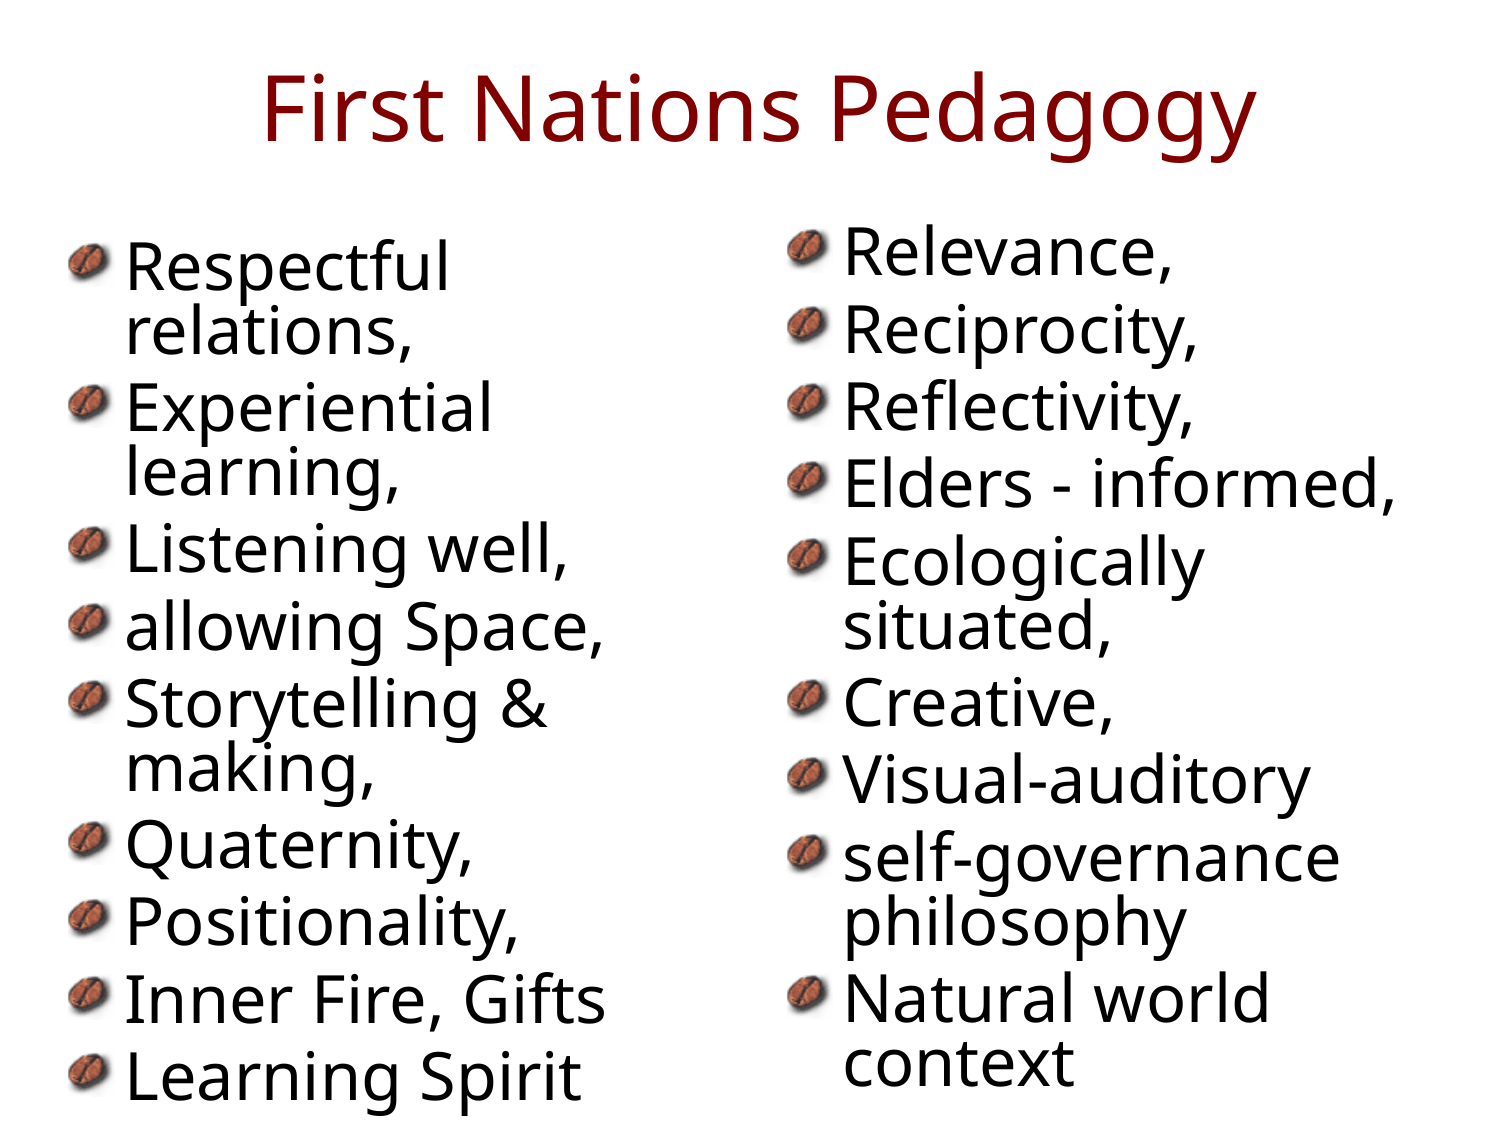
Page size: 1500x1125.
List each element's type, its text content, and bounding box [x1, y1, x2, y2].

picture [67, 522, 115, 569]
picture [67, 676, 115, 724]
picture [786, 457, 833, 504]
picture [67, 895, 115, 942]
picture [67, 1049, 115, 1097]
picture [67, 380, 115, 428]
picture [786, 225, 833, 273]
text_box Relevance, Reciprocity, Reflectivity, Elders - informed, Ecologically situated, Creative, Visual-auditory self-governance philosophy Natural world context [771, 217, 1465, 1056]
picture [786, 753, 833, 800]
picture [67, 972, 115, 1020]
picture [786, 830, 833, 878]
picture [67, 599, 115, 647]
picture [786, 971, 833, 1019]
picture [786, 379, 833, 427]
picture [67, 239, 115, 287]
picture [786, 675, 833, 723]
picture [786, 302, 833, 350]
text_box First Nations Pedagogy [53, 42, 1465, 230]
picture [786, 534, 833, 582]
text_box Respectful relations, Experiential learning, Listening well, allowing Space, Storytelling & making, Quaternity, Positionality, Inner Fire, Gifts Learning Spirit [53, 231, 747, 1070]
picture [67, 817, 115, 865]
